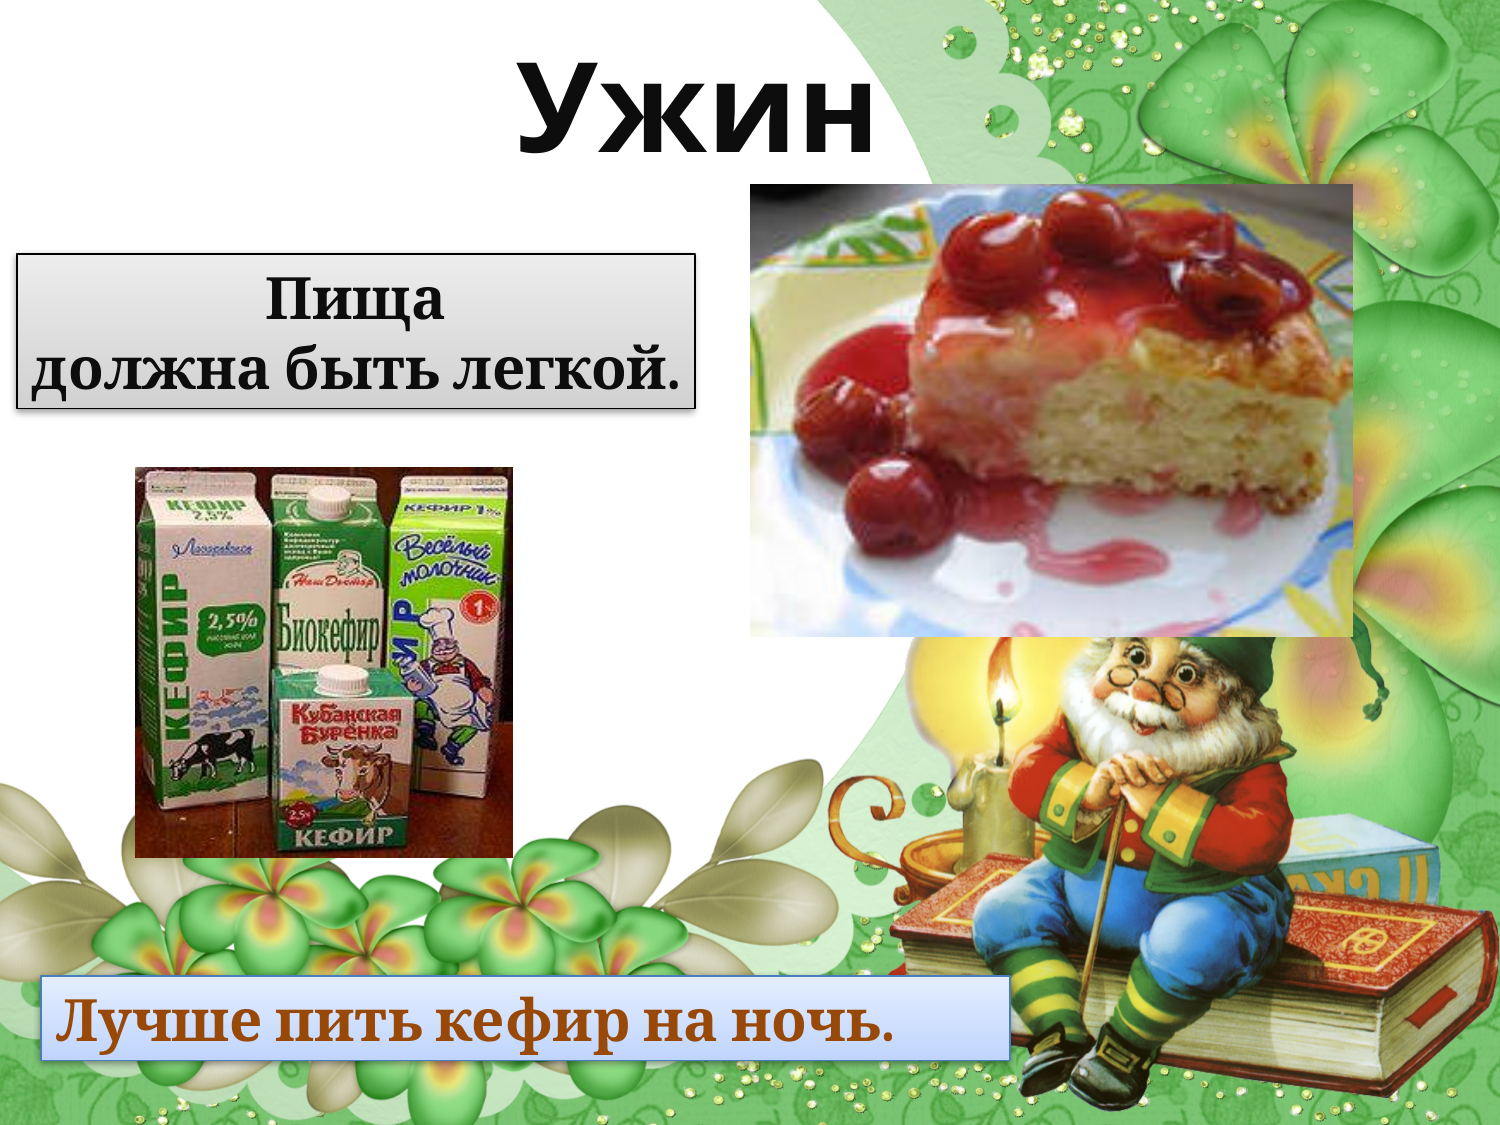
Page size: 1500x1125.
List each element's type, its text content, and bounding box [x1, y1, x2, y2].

title Ужин [289, 0, 1085, 204]
picture [0, 0, 1500, 1125]
text_box Лучше пить кефир на ночь. [40, 975, 1011, 1061]
text_box Пища должна быть легкой. [16, 253, 696, 409]
